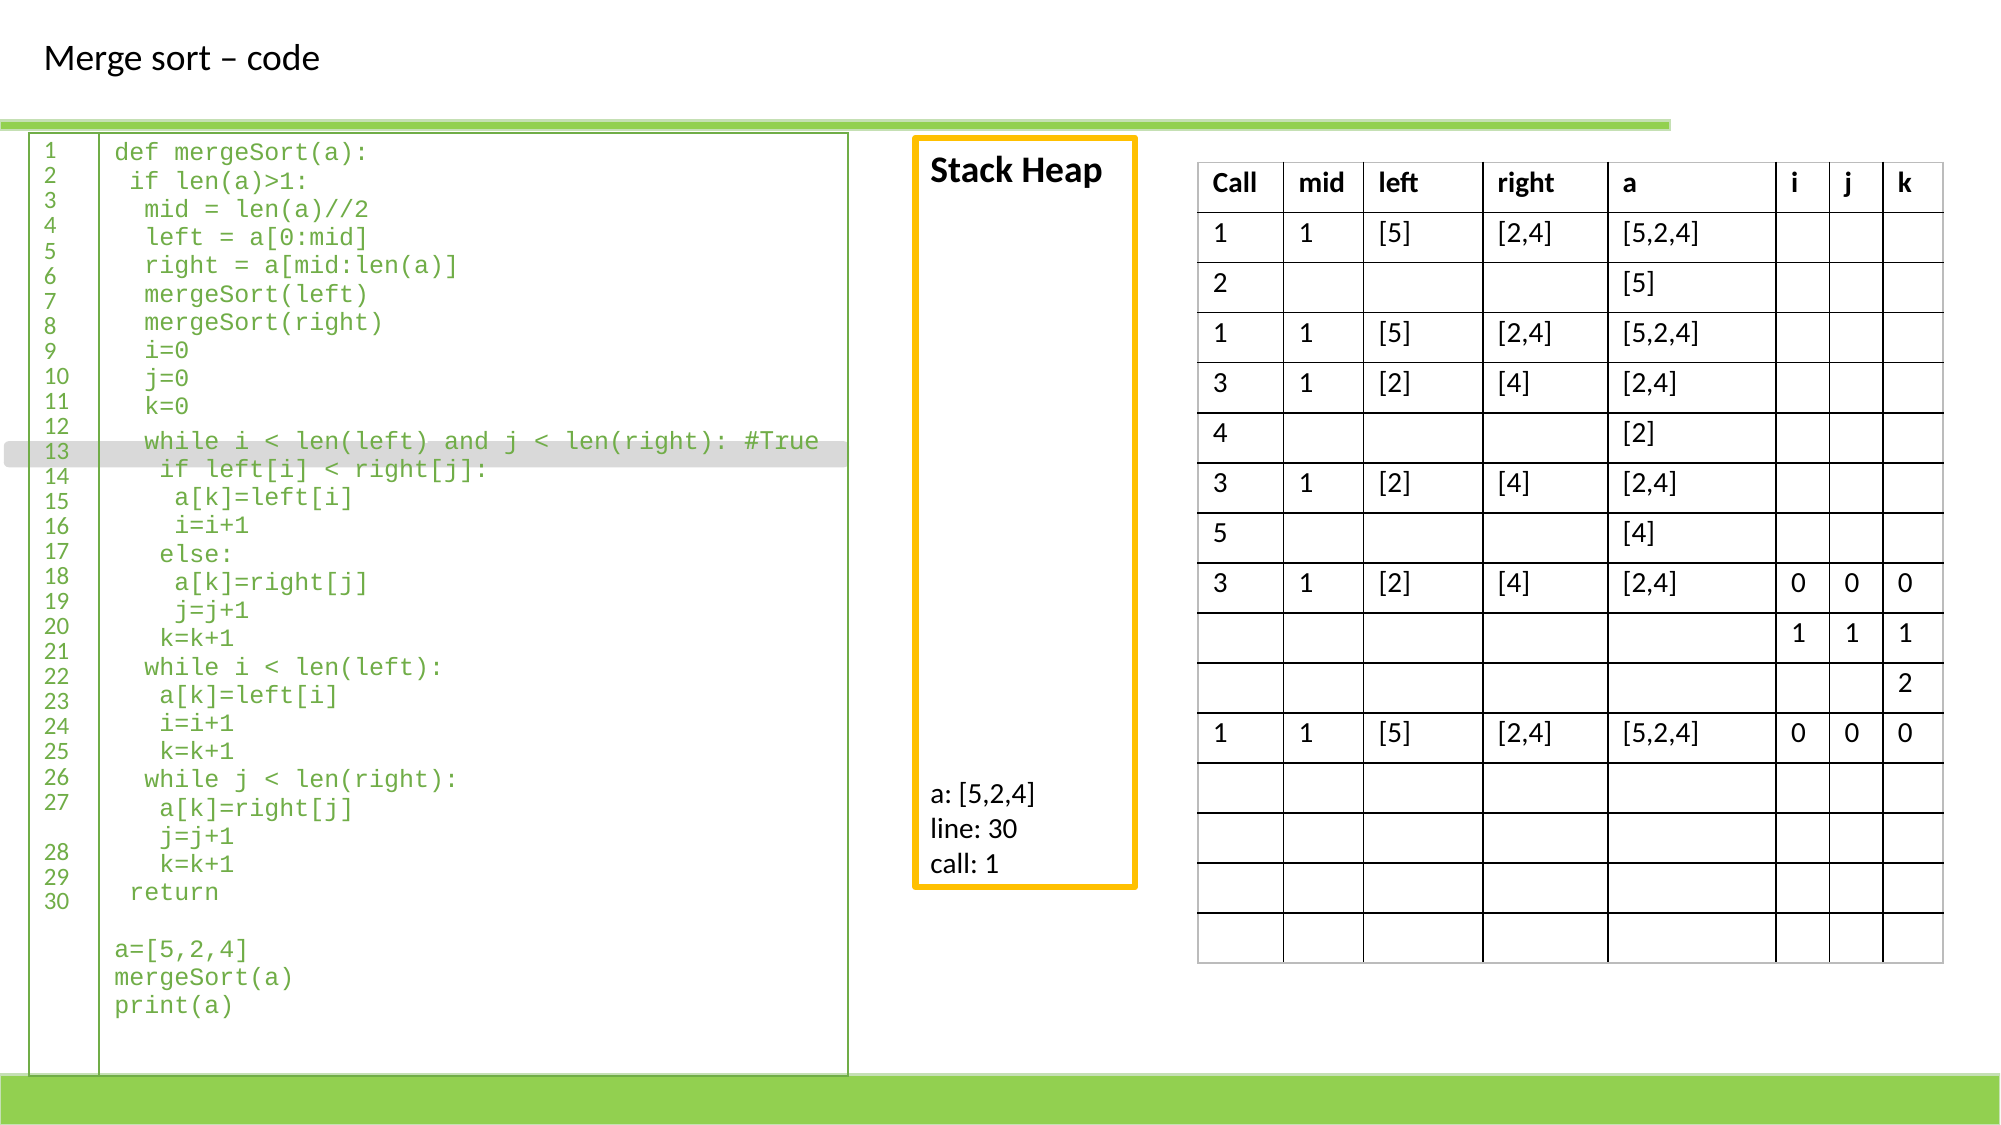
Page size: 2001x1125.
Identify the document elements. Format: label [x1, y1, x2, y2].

table_cell [1884, 514, 1942, 562]
table_cell [1884, 664, 1942, 712]
table_header [1609, 163, 1775, 212]
table_cell [1609, 764, 1775, 812]
table_header [1484, 163, 1607, 212]
table_cell [1364, 764, 1482, 812]
table_cell [1777, 814, 1829, 862]
table_cell [1609, 714, 1775, 762]
table_cell [1484, 914, 1607, 962]
table_cell [1484, 213, 1607, 262]
table_cell [1484, 363, 1607, 412]
table_cell [1830, 363, 1882, 412]
table_cell [1884, 263, 1942, 312]
table_cell [1884, 714, 1942, 762]
table_header [1884, 163, 1942, 212]
table_cell [1199, 363, 1283, 412]
table_cell [1284, 664, 1363, 712]
table_cell [1484, 714, 1607, 762]
table_cell [1609, 914, 1775, 962]
table_cell [1284, 313, 1363, 362]
table_cell [1199, 514, 1283, 562]
table_header [1199, 163, 1283, 212]
table_cell [1884, 313, 1942, 362]
table_cell [1284, 514, 1363, 562]
table_cell [1777, 514, 1829, 562]
table_cell [1884, 614, 1942, 662]
table_cell [1609, 564, 1775, 612]
table_cell [1484, 464, 1607, 512]
table_cell [1364, 664, 1482, 712]
table_cell [1284, 564, 1363, 612]
table_cell [1199, 313, 1283, 362]
table_cell [1284, 814, 1363, 862]
table_cell [1777, 363, 1829, 412]
table_cell [1884, 464, 1942, 512]
table_cell [1284, 764, 1363, 812]
table_cell [1609, 864, 1775, 912]
table_cell [1777, 864, 1829, 912]
table_cell [1199, 614, 1283, 662]
table_cell [1364, 914, 1482, 962]
table_cell [1609, 614, 1775, 662]
table_cell [1777, 464, 1829, 512]
table_cell [1609, 213, 1775, 262]
table_cell [1830, 714, 1882, 762]
table_cell [1284, 263, 1363, 312]
table_cell [1830, 213, 1882, 262]
table_cell [1830, 914, 1882, 962]
table_cell [1199, 213, 1283, 262]
table_cell [1830, 814, 1882, 862]
table_cell [1364, 464, 1482, 512]
table_header [1364, 163, 1482, 212]
table_cell [1364, 514, 1482, 562]
table_cell [1284, 464, 1363, 512]
table_cell [1199, 814, 1283, 862]
table_cell [1777, 263, 1829, 312]
text_box [28, 25, 1072, 86]
table_cell [1364, 313, 1482, 362]
table_cell [1284, 414, 1363, 462]
table_cell [1609, 464, 1775, 512]
table_cell [1484, 814, 1607, 862]
table_cell [1884, 814, 1942, 862]
table_cell [1364, 414, 1482, 462]
table_cell [1609, 814, 1775, 862]
table_cell [1284, 614, 1363, 662]
table_cell [1884, 363, 1942, 412]
table_cell [1777, 564, 1829, 612]
table_cell [1609, 514, 1775, 562]
table_cell [1830, 564, 1882, 612]
table_header [1830, 163, 1882, 212]
table_cell [1609, 263, 1775, 312]
table_cell [1484, 764, 1607, 812]
table_cell [1777, 914, 1829, 962]
table_cell [1284, 363, 1363, 412]
table_cell [1364, 714, 1482, 762]
table_cell [1484, 514, 1607, 562]
text_box [915, 137, 1135, 888]
table_cell [1777, 664, 1829, 712]
table_cell [1484, 864, 1607, 912]
table_cell [1199, 414, 1283, 462]
table_cell [1830, 313, 1882, 362]
table_cell [1609, 313, 1775, 362]
table_cell [1199, 914, 1283, 962]
table_cell [1199, 664, 1283, 712]
table_cell [1777, 414, 1829, 462]
table_cell [1830, 263, 1882, 312]
table_cell [1284, 864, 1363, 912]
table_cell [1199, 564, 1283, 612]
table_cell [1884, 864, 1942, 912]
table_cell [1364, 614, 1482, 662]
table_header [30, 134, 98, 1075]
table_cell [1364, 213, 1482, 262]
table_cell [1777, 714, 1829, 762]
table_cell [1830, 614, 1882, 662]
table_cell [1484, 313, 1607, 362]
text_box [3, 441, 28, 468]
table_cell [1199, 464, 1283, 512]
table_cell [1364, 263, 1482, 312]
table_cell [1484, 263, 1607, 312]
table_cell [1884, 914, 1942, 962]
table_cell [1777, 614, 1829, 662]
table_cell [1364, 864, 1482, 912]
table_cell [1364, 564, 1482, 612]
table_cell [1609, 414, 1775, 462]
table_cell [1284, 213, 1363, 262]
table_cell [1830, 414, 1882, 462]
table_cell [1884, 564, 1942, 612]
table_cell [1830, 514, 1882, 562]
table_cell [1830, 764, 1882, 812]
table_header [1777, 163, 1829, 212]
table_cell [1830, 664, 1882, 712]
table_cell [1777, 313, 1829, 362]
table_cell [1777, 764, 1829, 812]
table_cell [1609, 664, 1775, 712]
table_header [100, 134, 847, 1075]
table_cell [1199, 864, 1283, 912]
table_header [1284, 163, 1363, 212]
table_cell [1364, 363, 1482, 412]
table_cell [1199, 764, 1283, 812]
table_cell [1609, 363, 1775, 412]
table_cell [1884, 764, 1942, 812]
table_cell [1830, 864, 1882, 912]
table_cell [1199, 714, 1283, 762]
table_cell [1199, 263, 1283, 312]
table_cell [1364, 814, 1482, 862]
table_cell [1777, 213, 1829, 262]
table_cell [1884, 213, 1942, 262]
table_cell [1484, 564, 1607, 612]
table_cell [1884, 414, 1942, 462]
table_cell [1284, 714, 1363, 762]
table_cell [1484, 414, 1607, 462]
table_cell [1484, 614, 1607, 662]
table_cell [1484, 664, 1607, 712]
table_cell [1284, 914, 1363, 962]
table_cell [1830, 464, 1882, 512]
